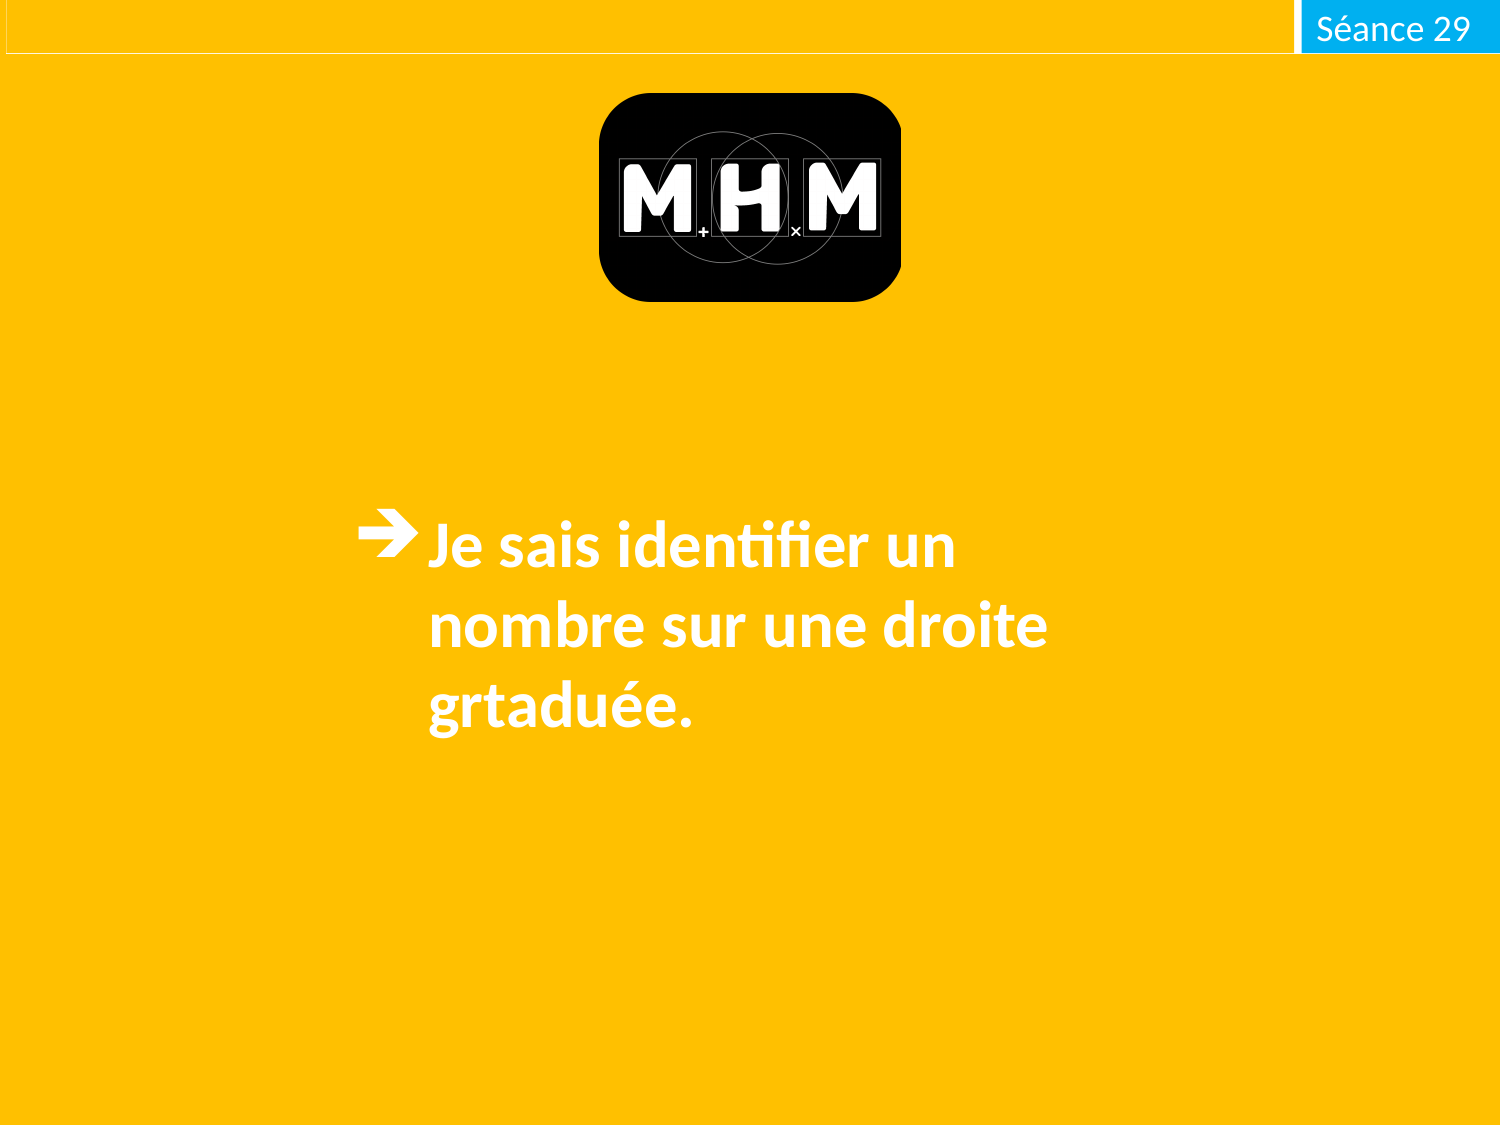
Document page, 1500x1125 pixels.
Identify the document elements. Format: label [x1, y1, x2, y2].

text_box [0, 54, 1500, 1125]
